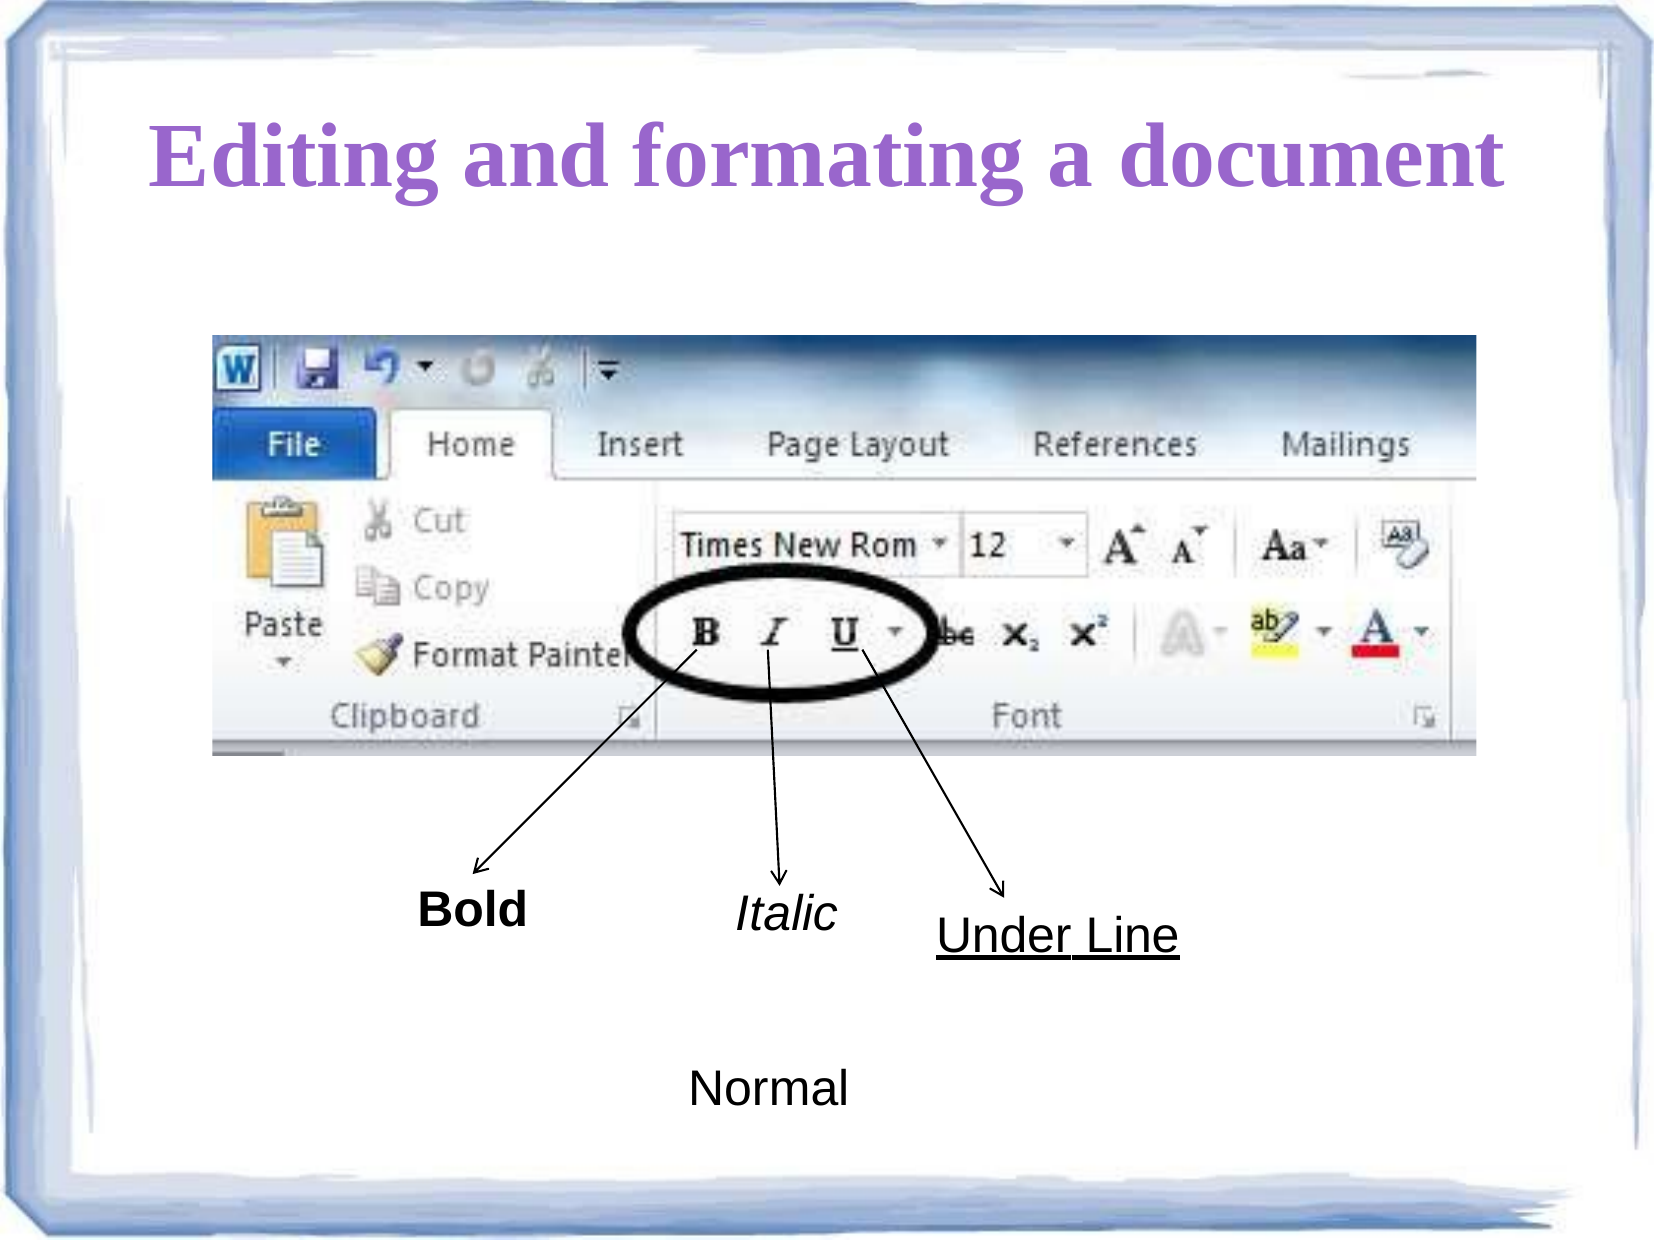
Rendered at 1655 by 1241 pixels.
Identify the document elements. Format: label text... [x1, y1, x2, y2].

text_box Bold [415, 906, 531, 936]
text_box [212, 335, 1477, 899]
text_box Under Line [934, 906, 1183, 963]
text_box Italic [733, 906, 841, 941]
text_box Normal [686, 1053, 852, 1116]
picture [0, 0, 1654, 1240]
title Editing and formating a document [146, 92, 1507, 302]
